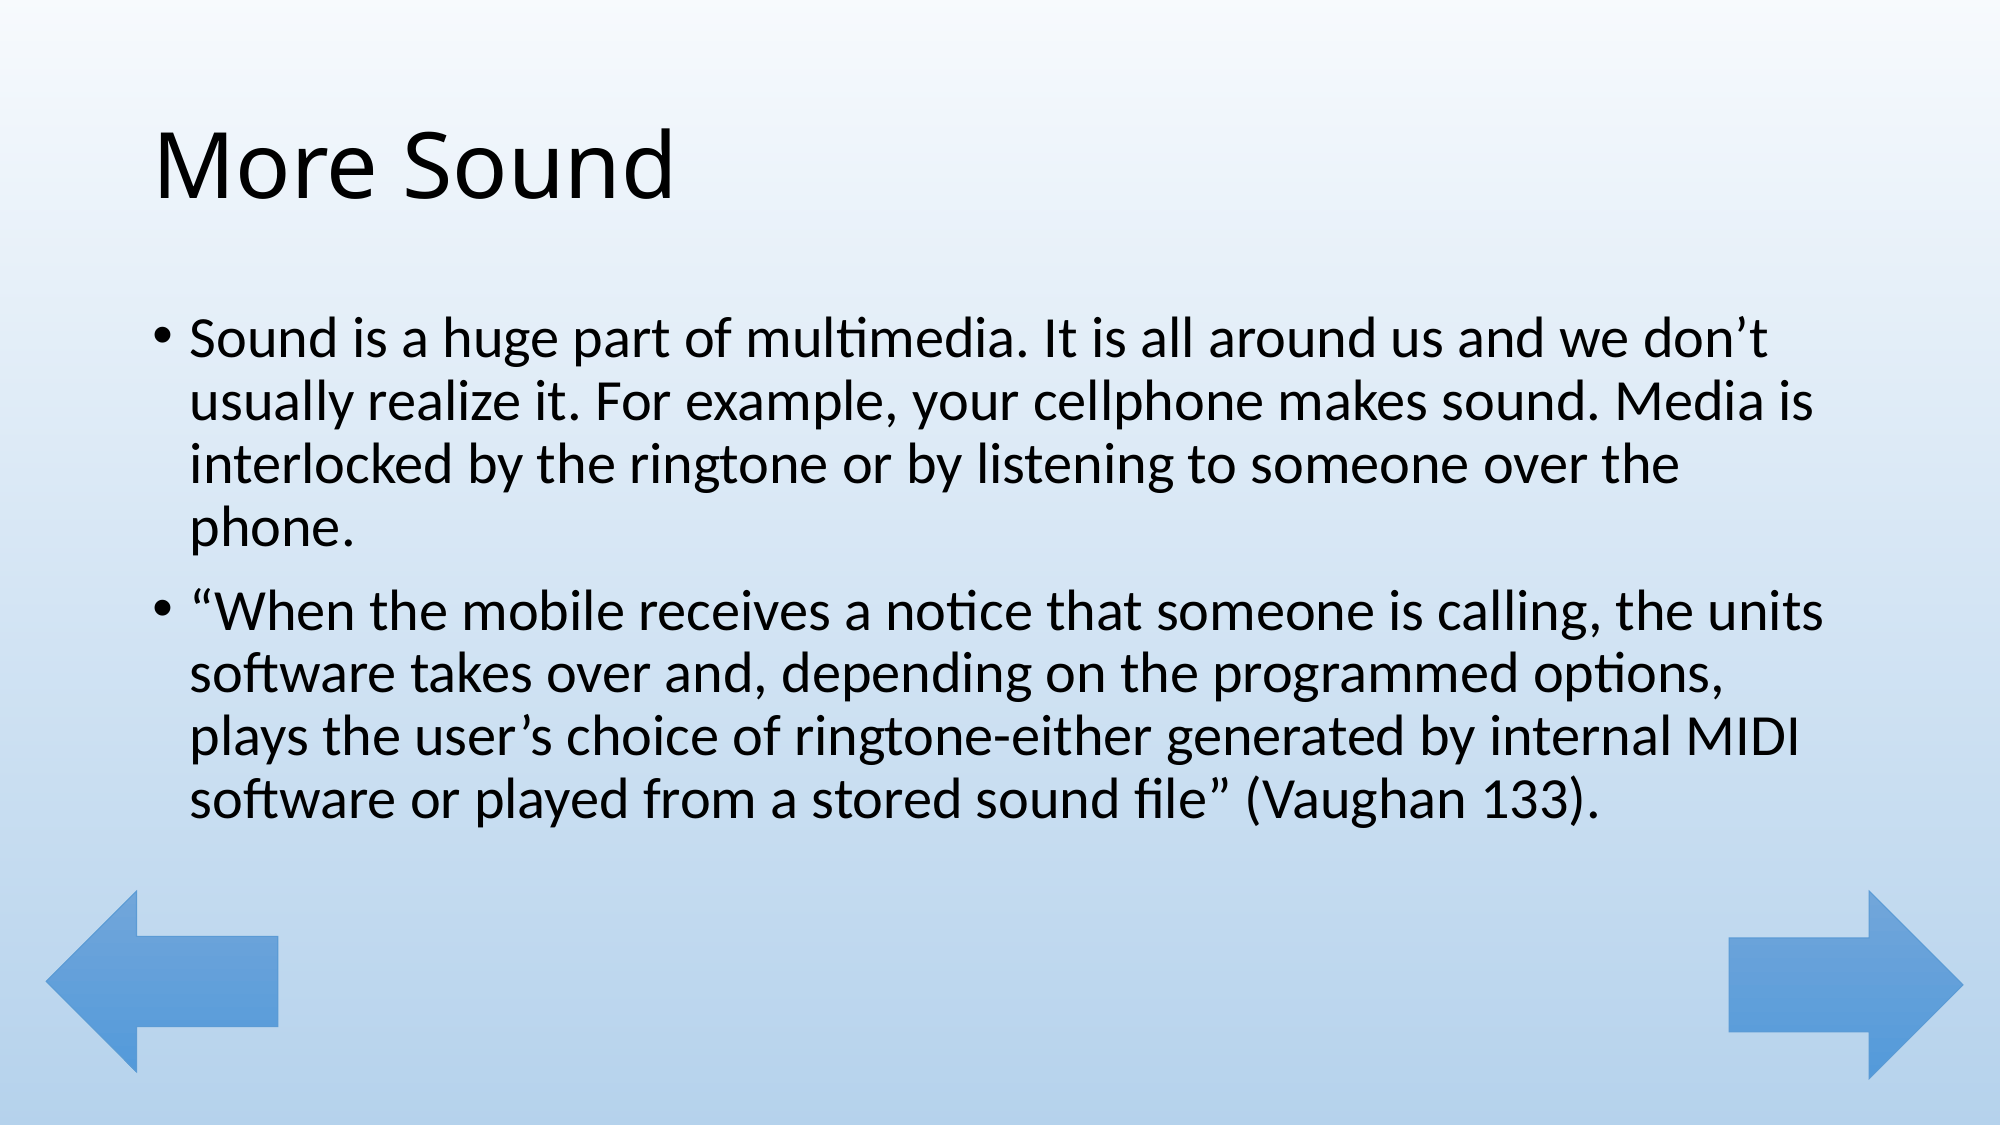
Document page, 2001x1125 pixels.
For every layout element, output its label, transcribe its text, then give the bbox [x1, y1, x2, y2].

text_box [1728, 889, 1964, 1080]
title More Sound [137, 59, 1863, 278]
text_box [45, 889, 279, 1074]
list Sound is a huge part of multimedia. It is all around us and we don’t usually realize it. For example, your cellphone makes sound. Media is interlocked by the ringtone or by listening to someone over the phone. “When the mobile receives a notice that someone is calling, the units software takes over and, depending on the programmed options, plays the user’s choice of ringtone-either generated by internal MIDI software or played from a stored sound file” (Vaughan 133). [137, 299, 1863, 1014]
